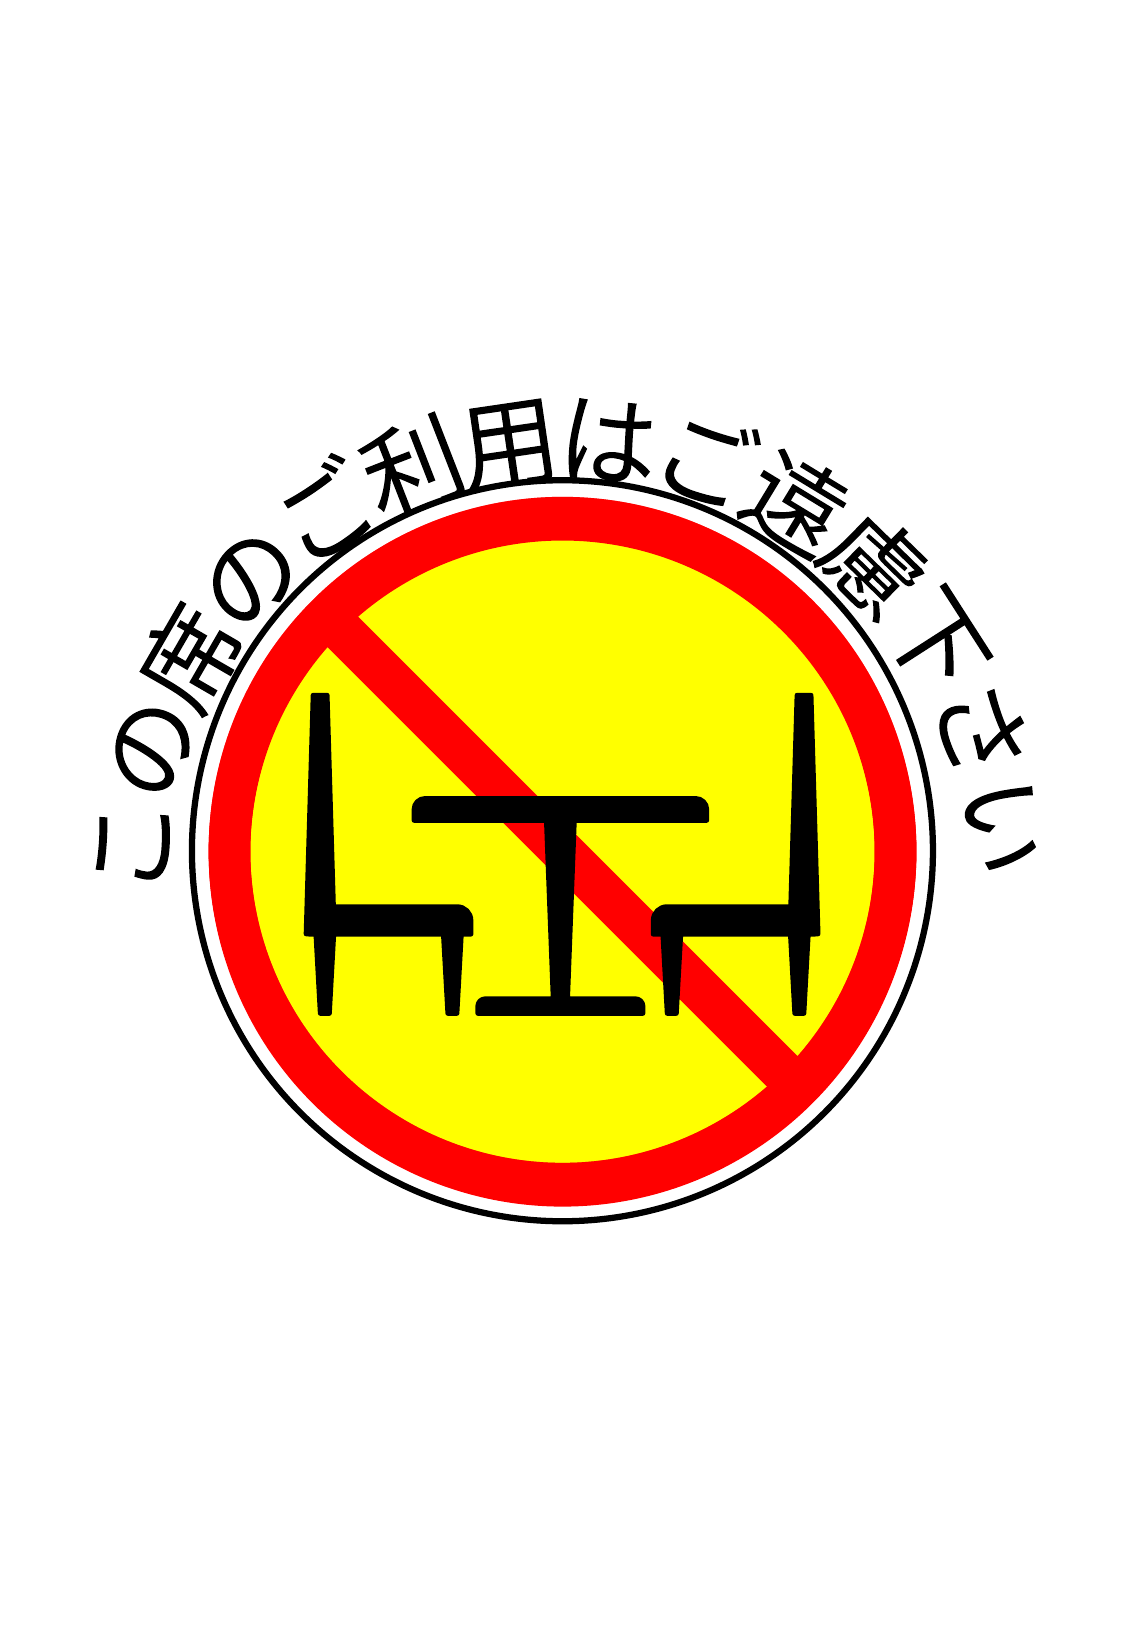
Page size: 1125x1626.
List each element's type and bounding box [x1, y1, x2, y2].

text_box [191, 479, 934, 1222]
